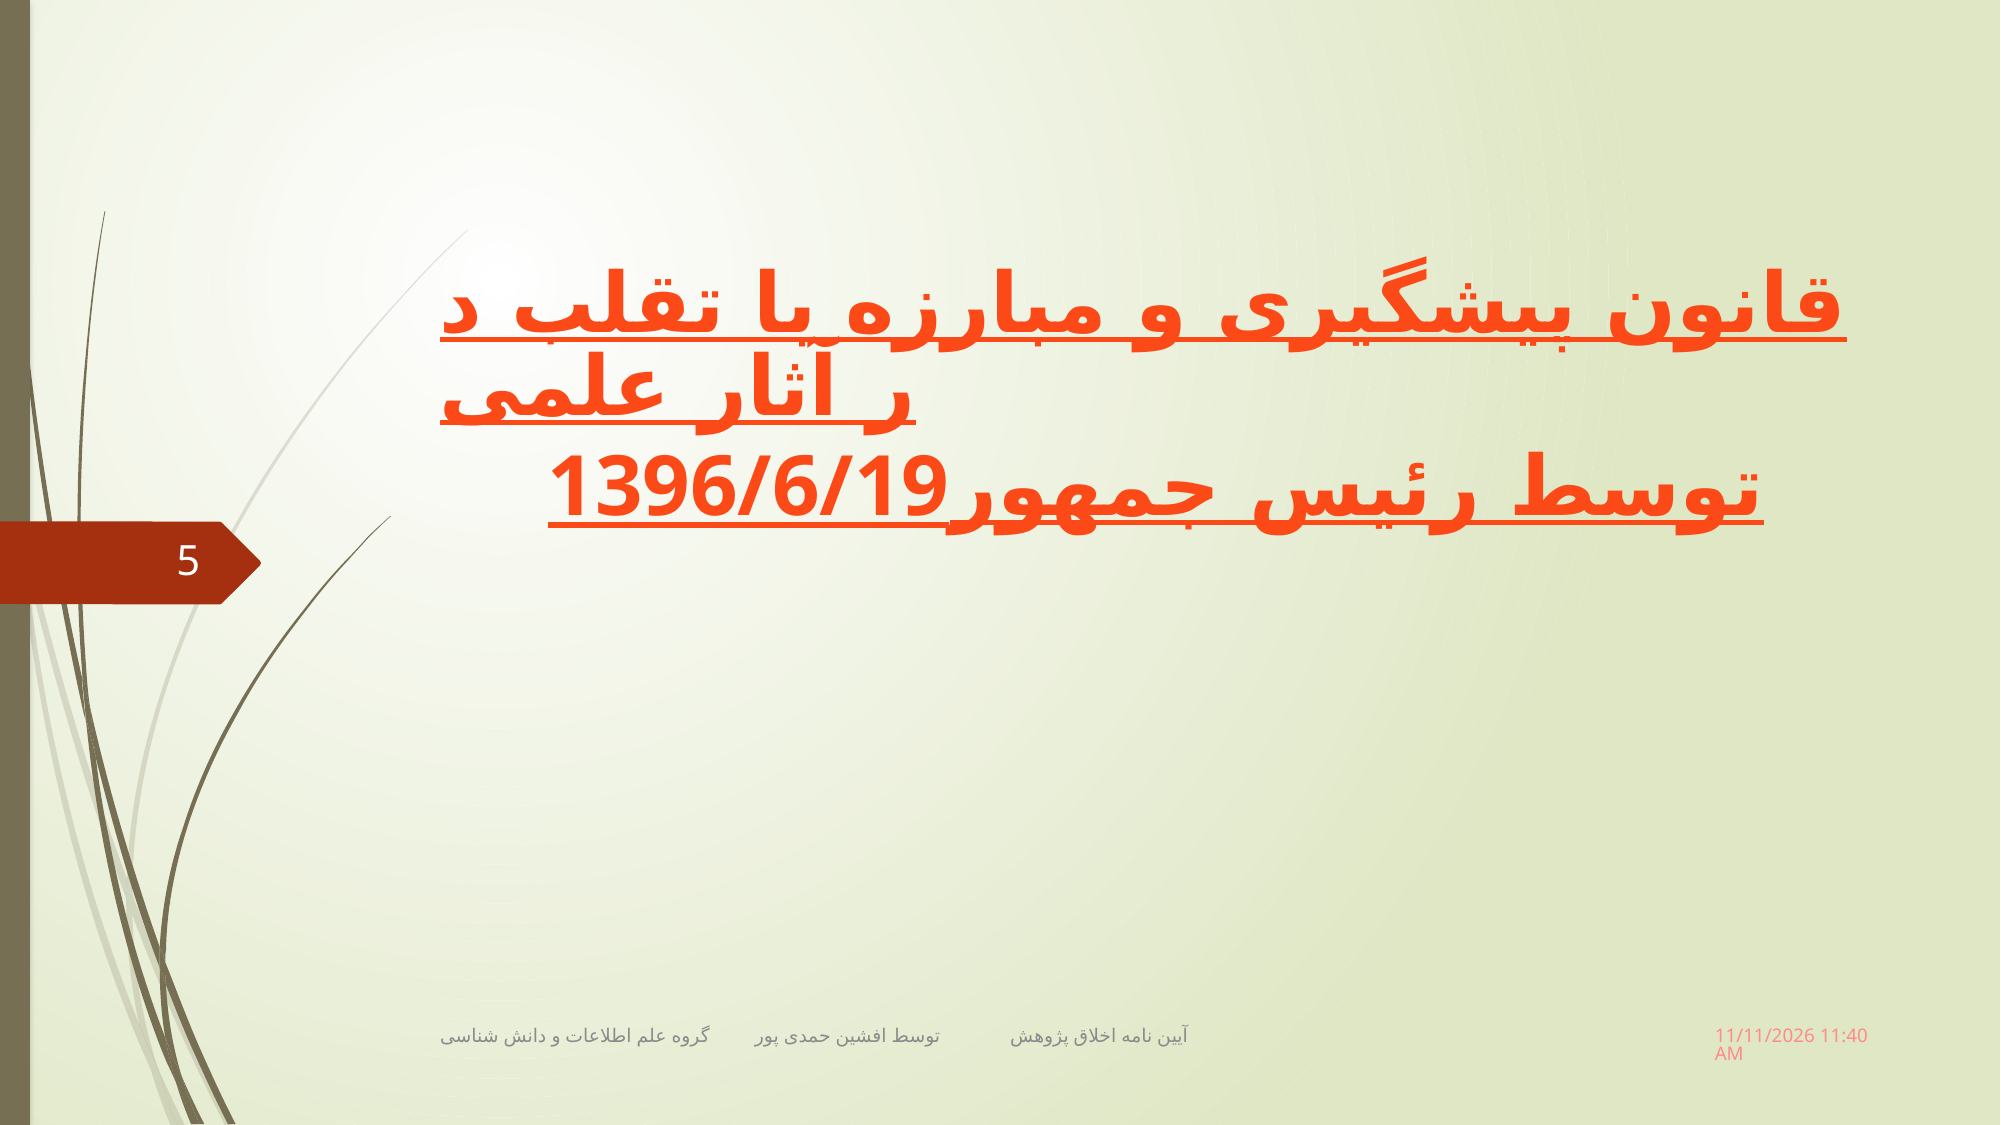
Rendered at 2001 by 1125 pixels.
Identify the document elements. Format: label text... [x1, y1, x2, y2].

slide_number 17 دسامبر 18 [1699, 1005, 1888, 1067]
footer آیین نامه اخلاق پژوهش توسط افشین حمدی پور گروه علم اطلاعات و دانش شناسی [424, 1006, 1675, 1067]
slide_number 5 [87, 532, 216, 593]
title قانون پیشگیری و مبارزه با تقلب در آثار علمی 1396/6/19 توسط رئیس جمهور [424, 99, 1888, 612]
